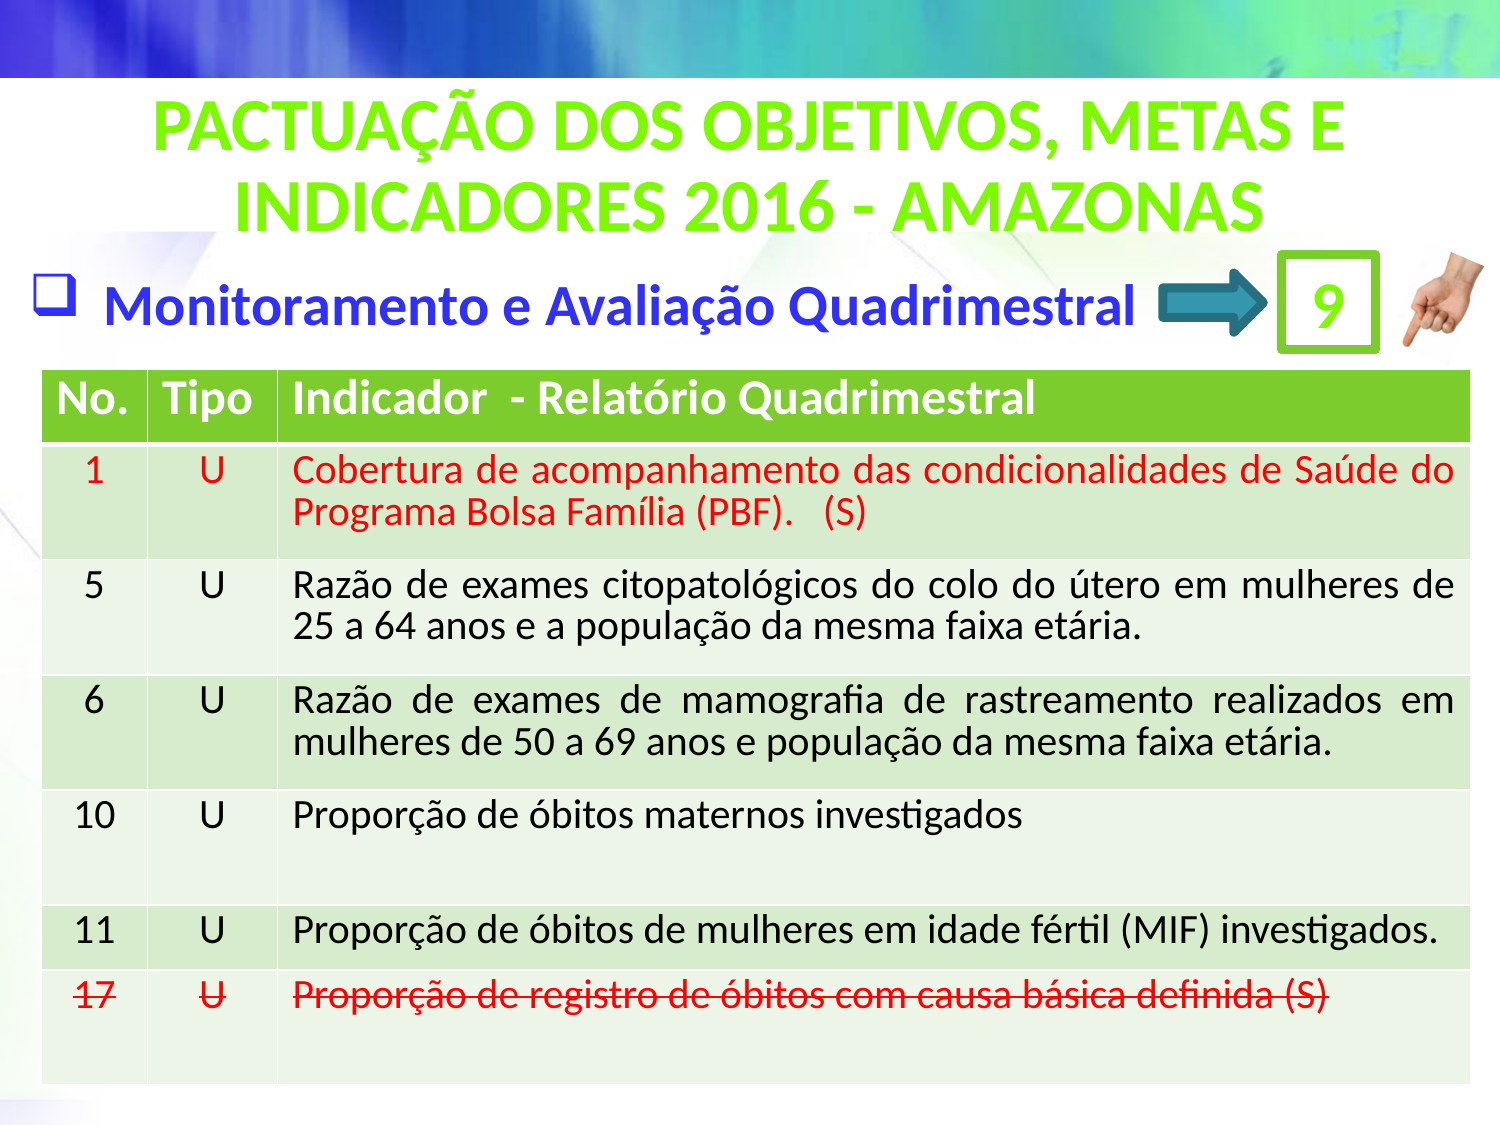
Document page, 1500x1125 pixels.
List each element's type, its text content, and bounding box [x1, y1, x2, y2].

table_cell 10 [42, 791, 147, 904]
text_box Monitoramento e Avaliação Quadrimestral [14, 259, 1277, 345]
table_cell 5 [42, 560, 147, 674]
table_cell U [148, 906, 277, 969]
table_cell 17 [42, 971, 147, 1084]
table_cell U [148, 560, 277, 674]
table_cell U [148, 676, 277, 789]
table_cell Proporção de registro de óbitos com causa básica definida (S) [278, 971, 1470, 1084]
text_box Pactuação dos Objetivos, Metas e Indicadores 2016 - amazonas [0, 78, 1500, 232]
table_cell Razão de exames citopatológicos do colo do útero em mulheres de 25 a 64 anos e a população da mesma faixa etária. [278, 560, 1470, 674]
text_box [1158, 268, 1268, 337]
table_header No. [42, 370, 147, 442]
table_cell U [148, 791, 277, 904]
picture [0, 0, 1500, 78]
table_header Tipo [148, 370, 277, 442]
table_cell Cobertura de acompanhamento das condicionalidades de Saúde do Programa Bolsa Família (PBF). (S) [278, 447, 1470, 559]
table_cell Razão de exames de mamografia de rastreamento realizados em mulheres de 50 a 69 anos e população da mesma faixa etária. [278, 676, 1470, 789]
table_cell U [148, 971, 277, 1084]
table_cell Proporção de óbitos maternos investigados [278, 791, 1470, 904]
table_header Indicador - Relatório Quadrimestral [278, 370, 1470, 442]
table_cell 11 [42, 906, 147, 969]
table_cell 6 [42, 676, 147, 789]
text_box 9 [1277, 250, 1380, 354]
table_cell U [148, 447, 277, 559]
table_cell Proporção de óbitos de mulheres em idade fértil (MIF) investigados. [278, 906, 1470, 969]
picture [0, 232, 1500, 1125]
table_cell 1 [42, 447, 147, 559]
